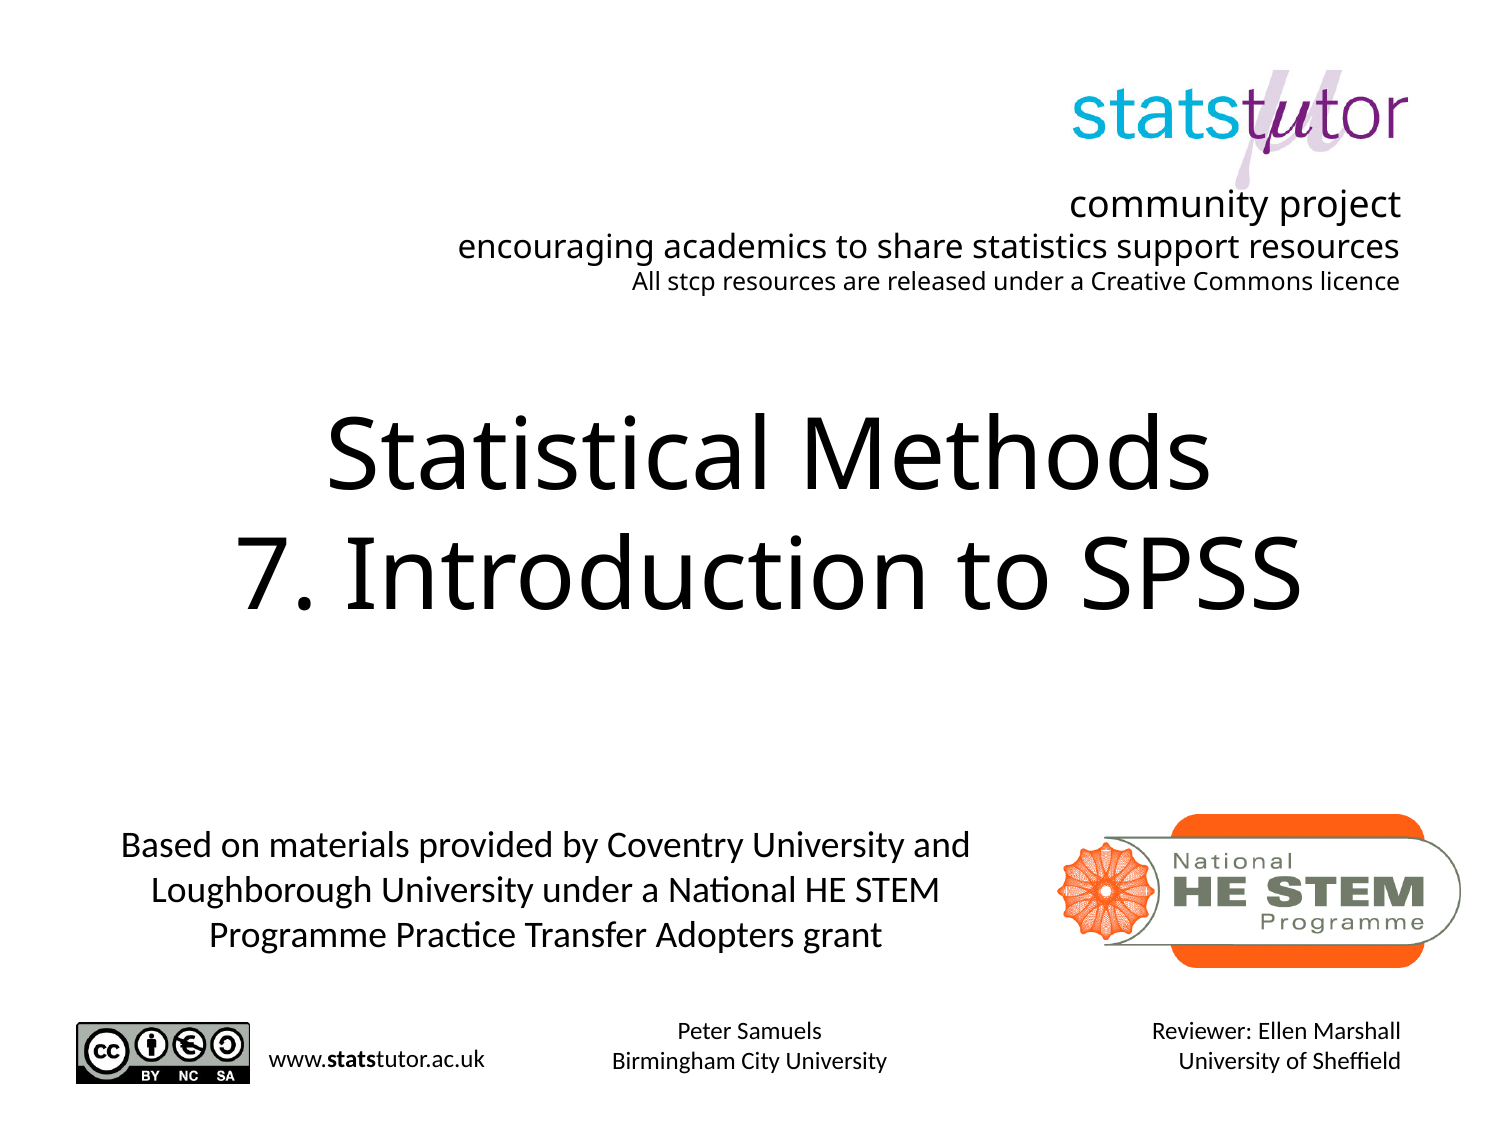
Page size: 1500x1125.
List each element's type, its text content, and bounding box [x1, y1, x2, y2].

text_box Based on materials provided by Coventry University and Loughborough University under a National HE STEM Programme Practice Transfer Adopters grant [47, 812, 1046, 963]
text_box Peter Samuels Birmingham City University [549, 1007, 951, 1083]
text_box www.statstutor.ac.uk [254, 1035, 561, 1080]
picture [1063, 58, 1417, 196]
text_box community project encouraging academics to share statistics support resources All stcp resources are released under a Creative Commons licence [123, 172, 1417, 303]
picture [1056, 814, 1461, 968]
title Statistical Methods 7. Introduction to SPSS [96, 349, 1444, 669]
picture [76, 1022, 251, 1084]
text_box Reviewer: Ellen Marshall University of Sheffield [1038, 1007, 1417, 1083]
